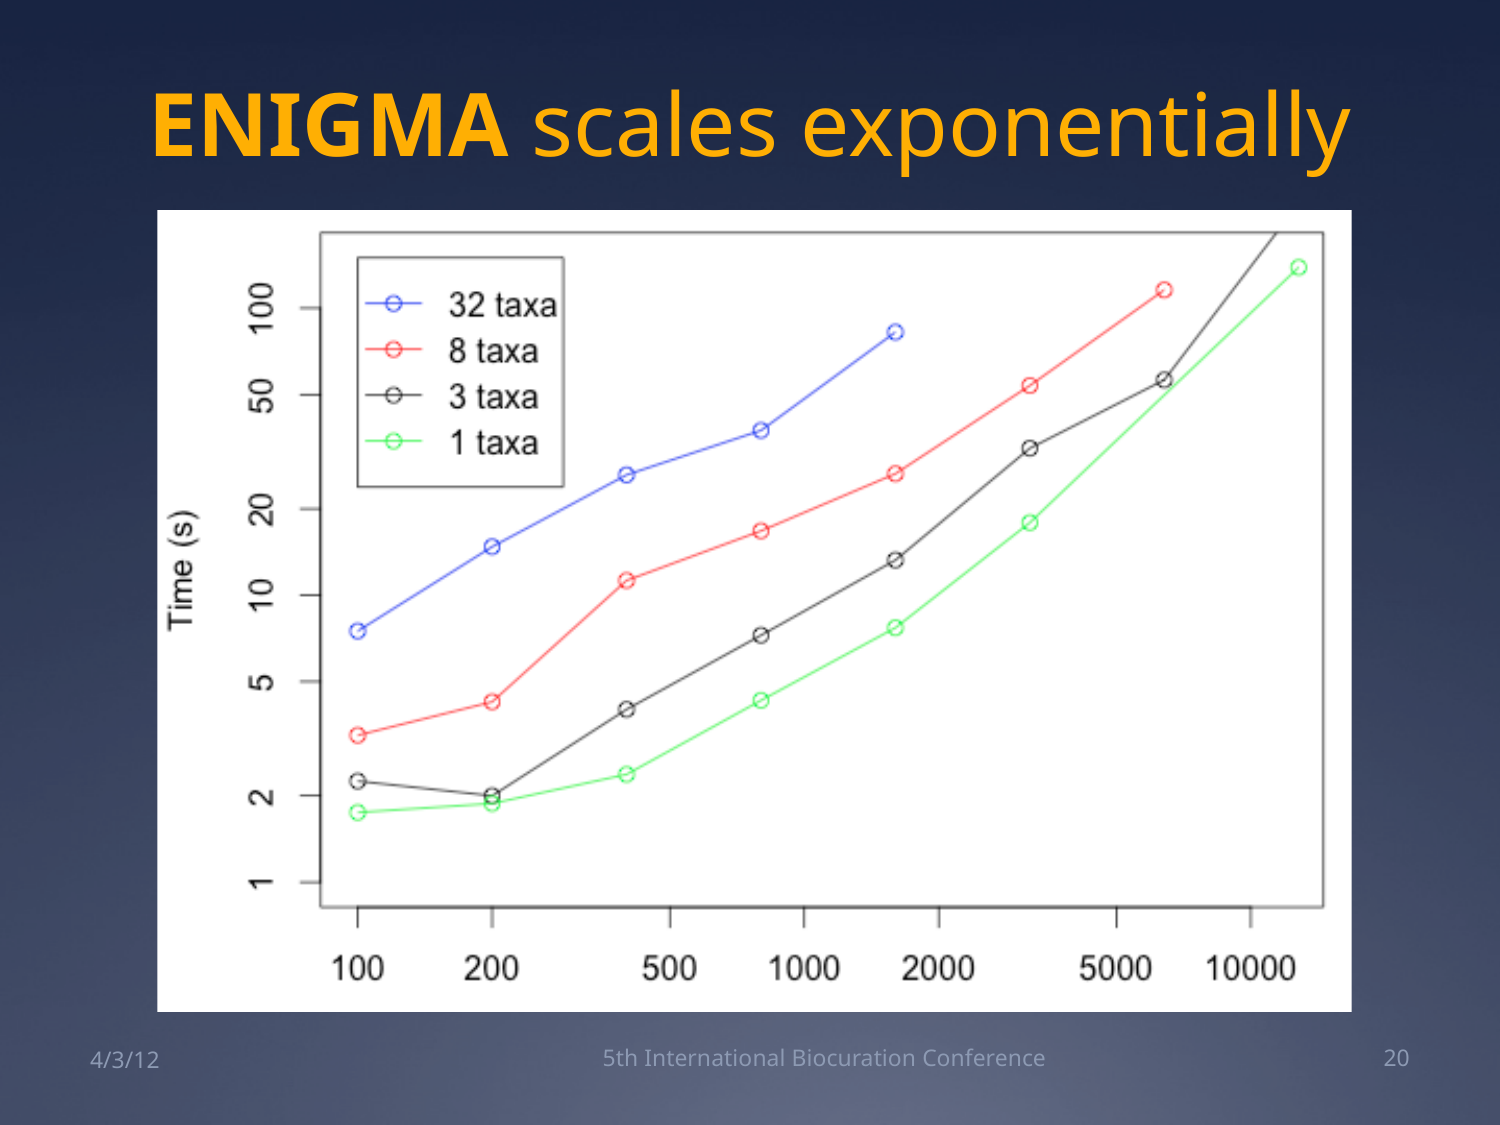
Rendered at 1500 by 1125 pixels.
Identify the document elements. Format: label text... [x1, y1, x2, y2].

picture [156, 209, 1353, 1013]
title ENIGMA scales exponentially [100, 61, 1400, 192]
footer 5th International Biocuration Conference [361, 1047, 1288, 1090]
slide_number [75, 1029, 338, 1090]
slide_number 20 [1325, 1029, 1425, 1090]
